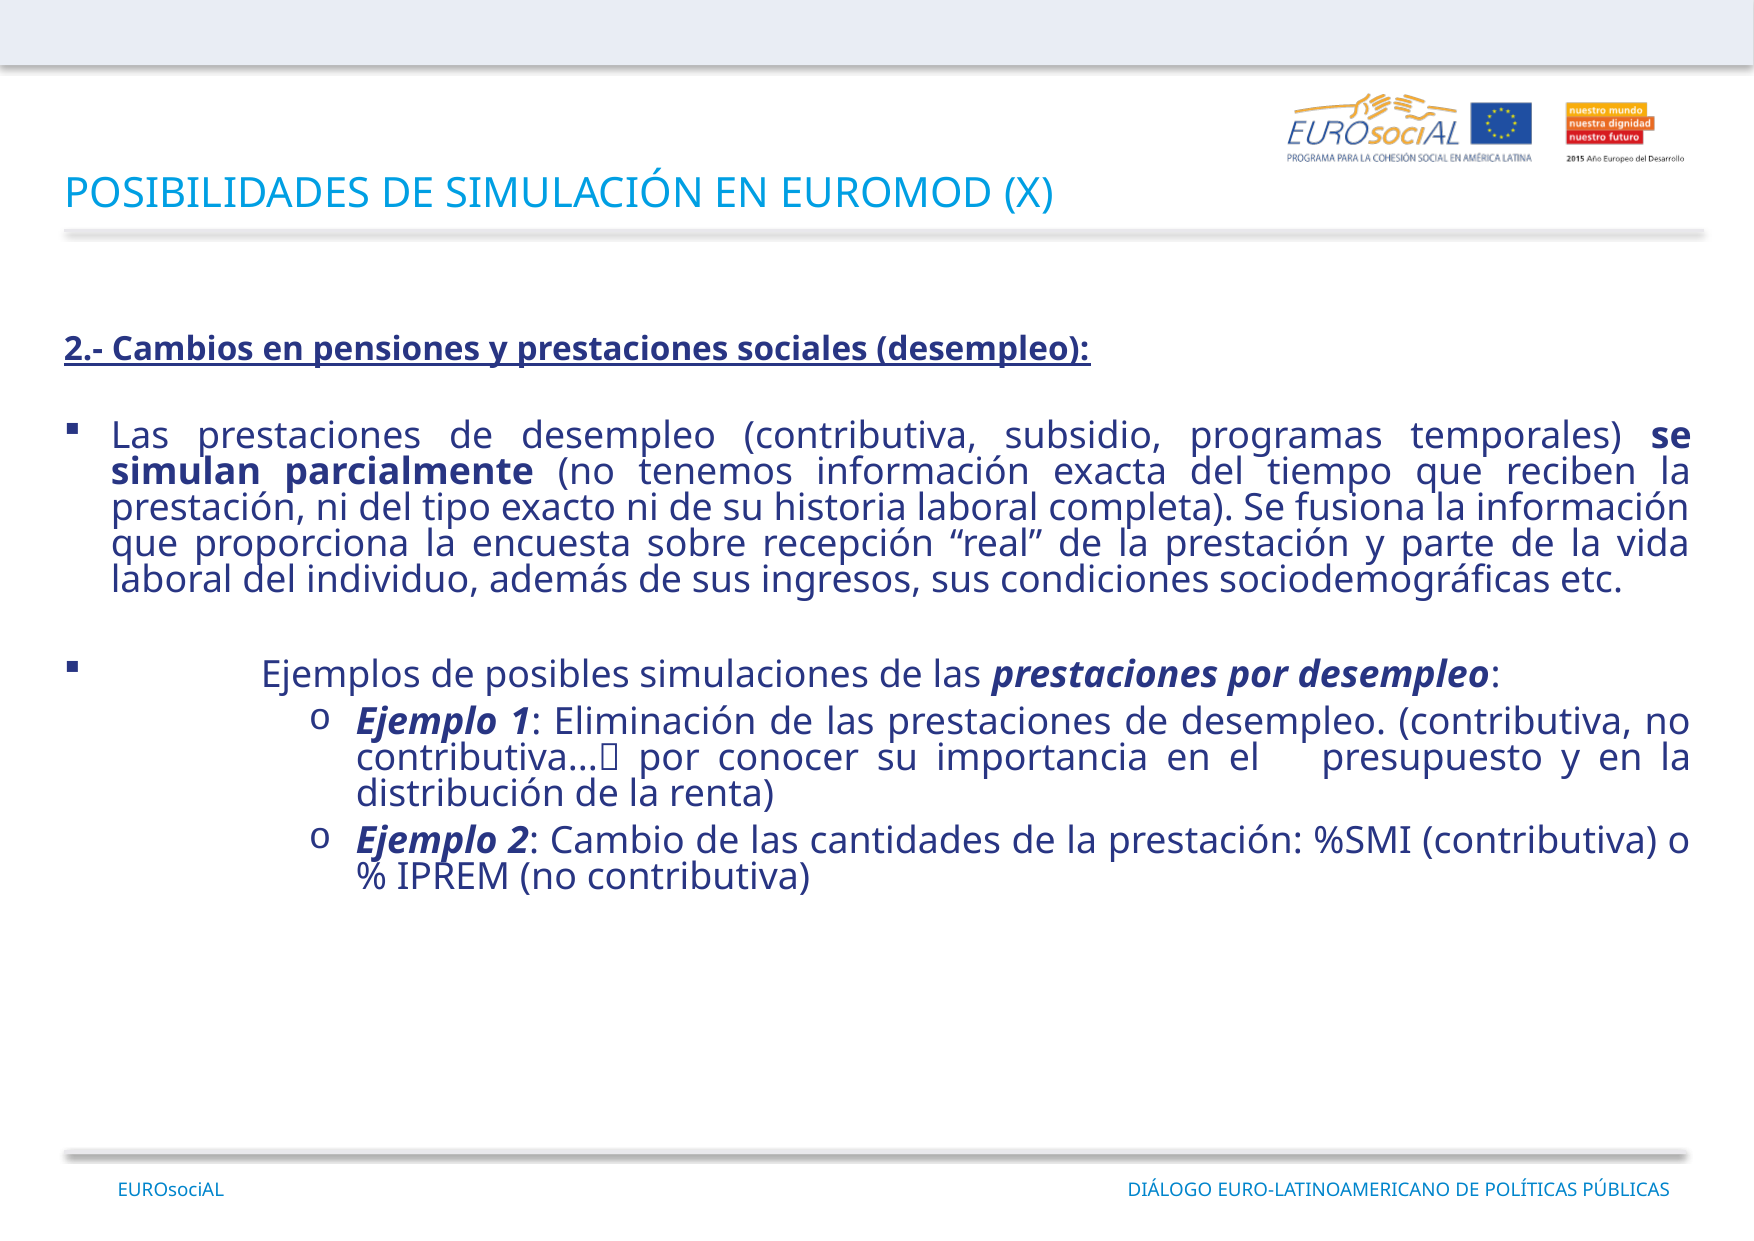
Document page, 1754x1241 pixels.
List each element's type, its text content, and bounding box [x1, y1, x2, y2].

text_box 2.- Cambios en pensiones y prestaciones sociales (desempleo): Las prestaciones de desempleo (contributiva, subsidio, programas temporales) se simulan parcialmente (no tenemos información exacta del tiempo que reciben la prestación, ni del tipo exacto ni de su historia laboral completa). Se fusiona la información que proporciona la encuesta sobre recepción “real” de la prestación y parte de la vida laboral del individuo, además de sus ingresos, sus condiciones sociodemográficas etc. Ejemplos de posibles simulaciones de las prestaciones por desempleo: Ejemplo 1: Eliminación de las prestaciones de desempleo. (contributiva, no contributiva... por conocer su importancia en el presupuesto y en la distribución de la renta) Ejemplo 2: Cambio de las cantidades de la prestación: %SMI (contributiva) o % IPREM (no contributiva) [64, 265, 1692, 1140]
picture [1278, 88, 1692, 158]
text_box POSIBILIDADES DE SIMULACIÓN EN EUROMOD (X) [49, 158, 1692, 233]
